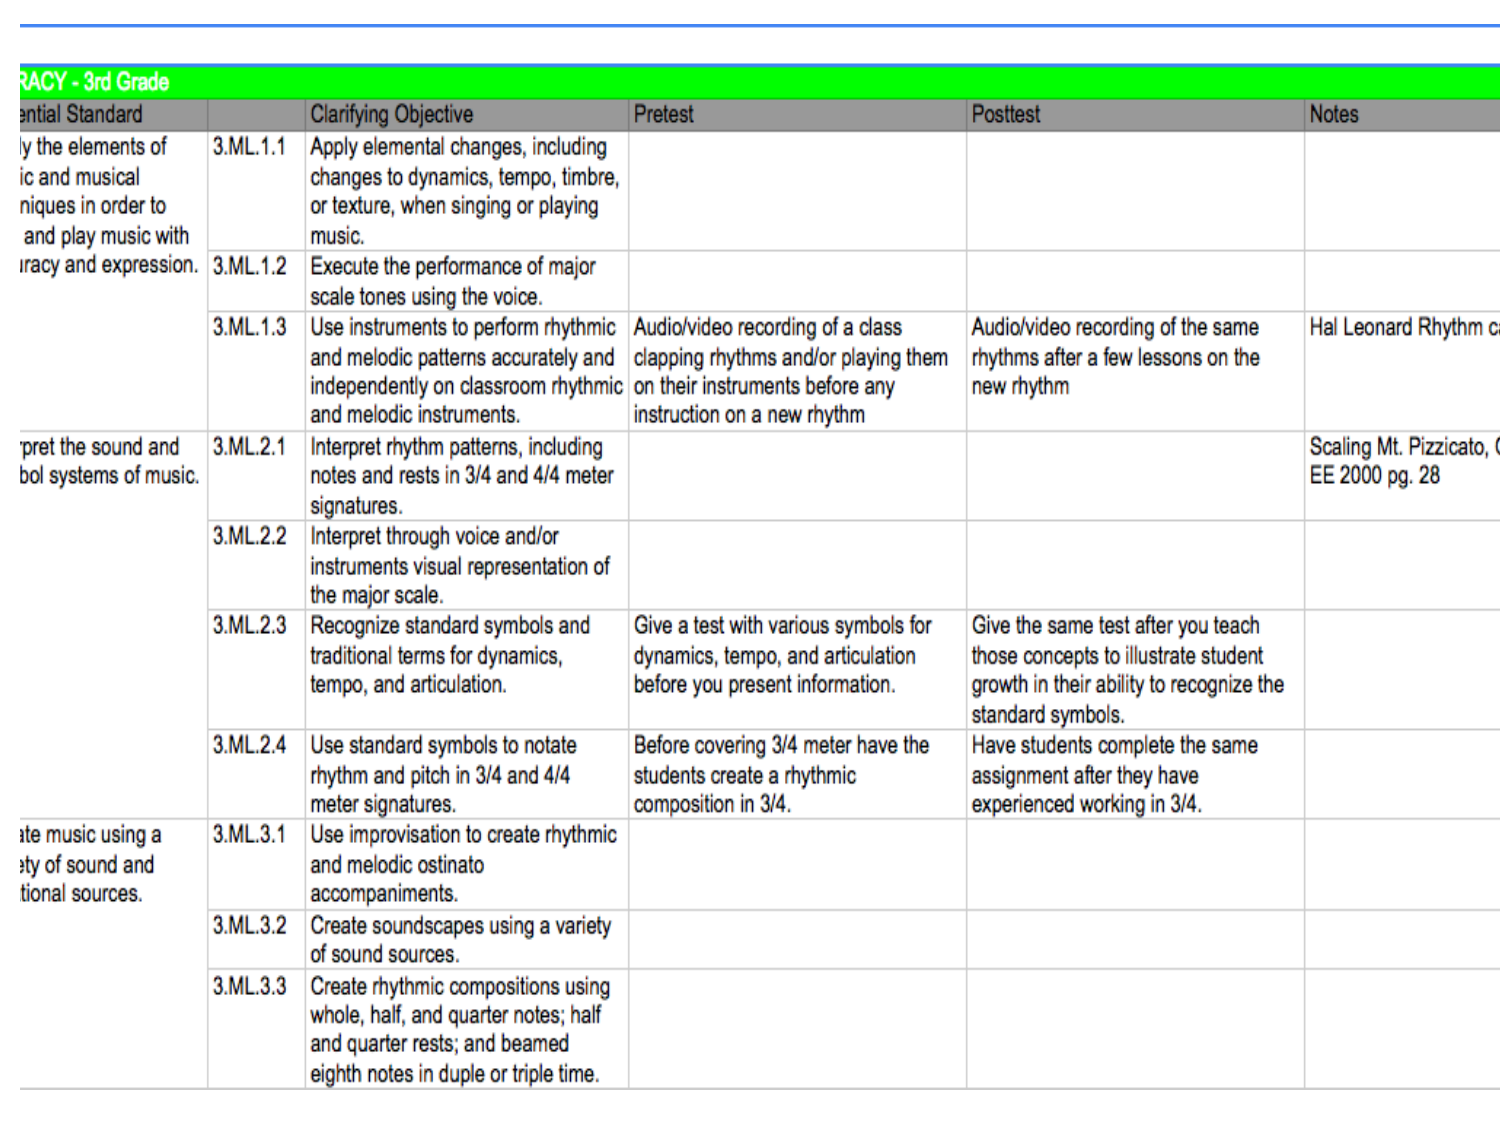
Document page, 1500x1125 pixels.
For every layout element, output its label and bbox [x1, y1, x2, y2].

list [19, 24, 1500, 1090]
